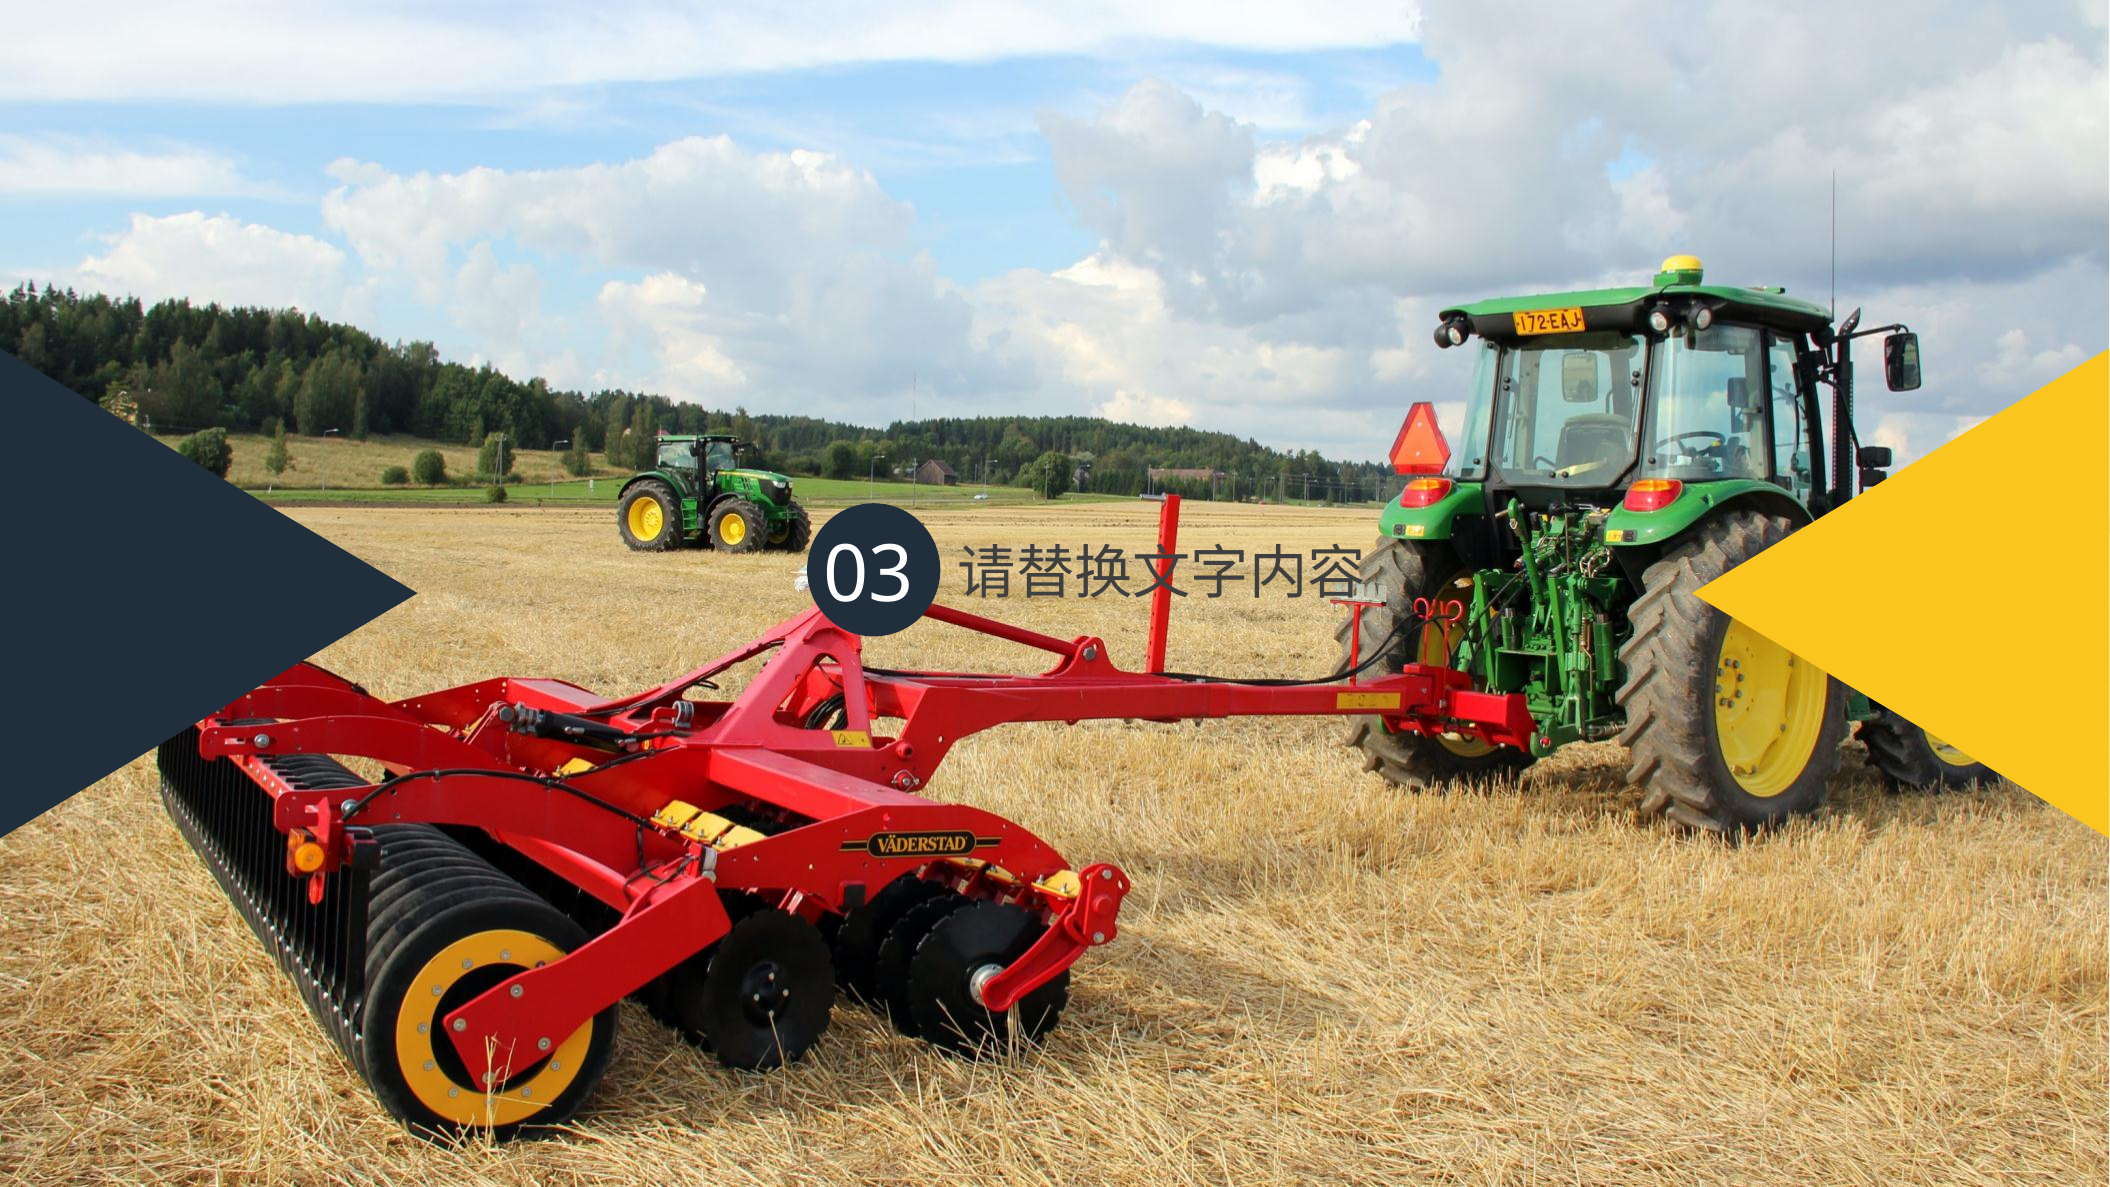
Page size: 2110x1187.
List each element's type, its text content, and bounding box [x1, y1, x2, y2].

text_box [1689, 346, 2110, 840]
text_box [0, 0, 2110, 1187]
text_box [806, 503, 941, 637]
text_box [0, 346, 420, 840]
text_box 请替换文字内容 [942, 527, 1381, 613]
